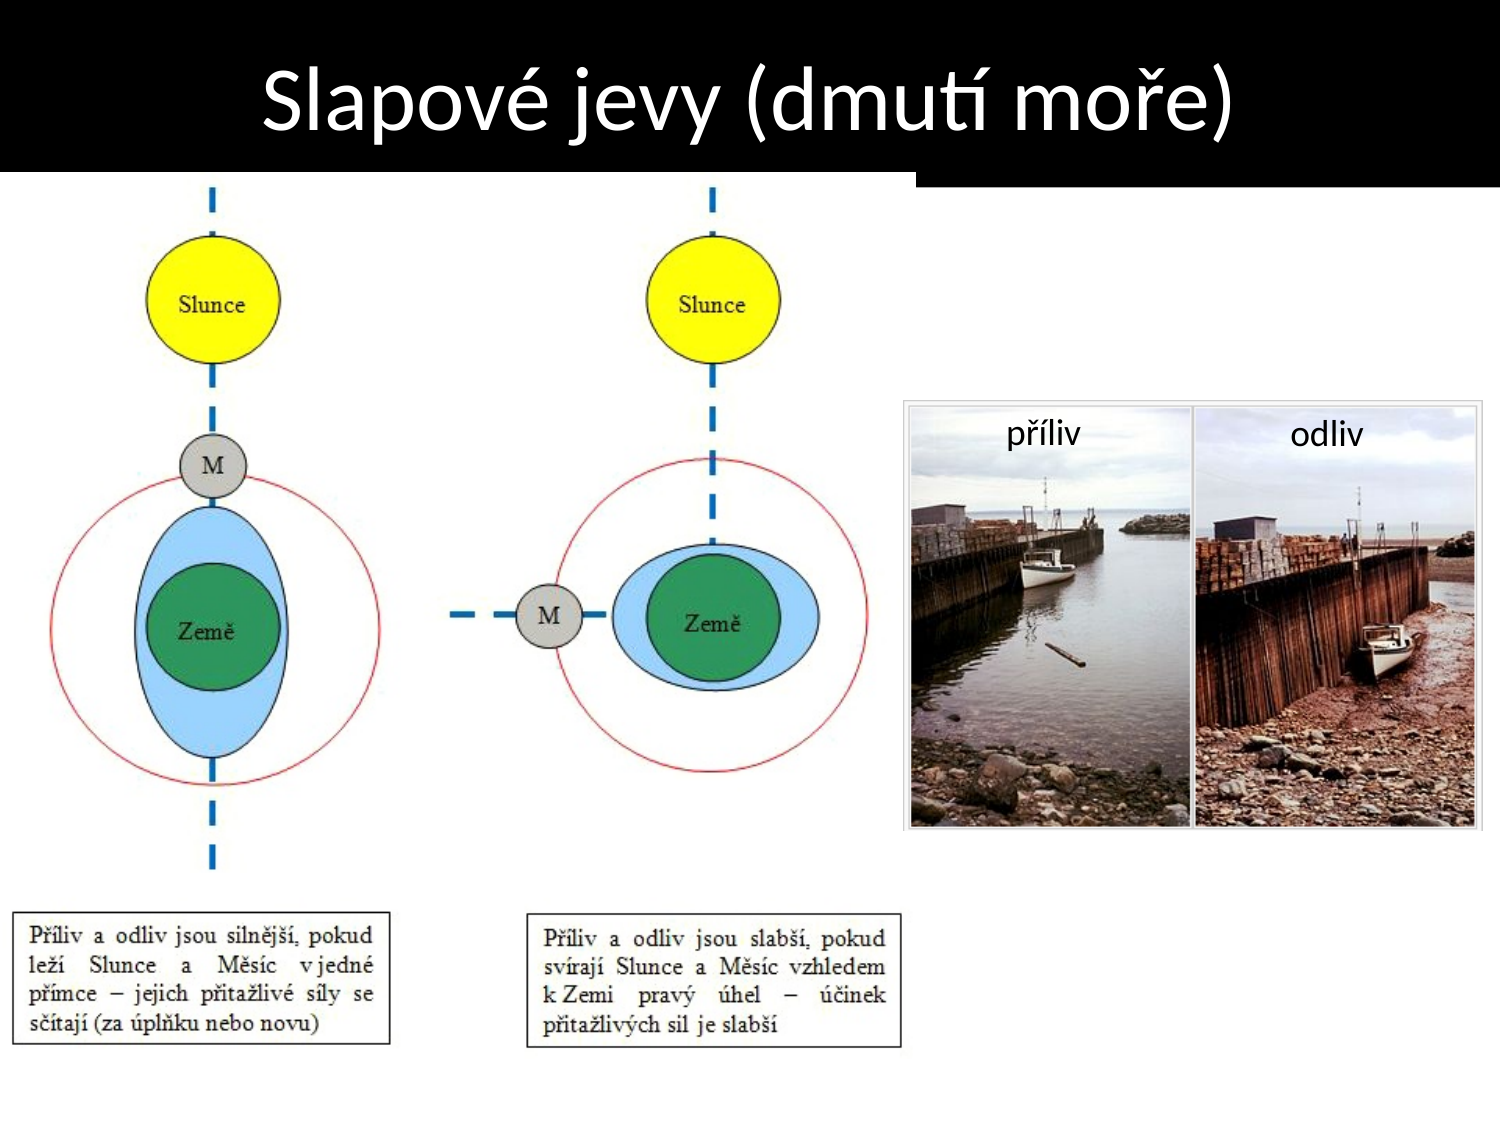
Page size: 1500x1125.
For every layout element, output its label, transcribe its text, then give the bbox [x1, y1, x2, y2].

picture [0, 172, 1484, 1059]
title Slapové jevy (dmutí moře) [0, 0, 1500, 188]
